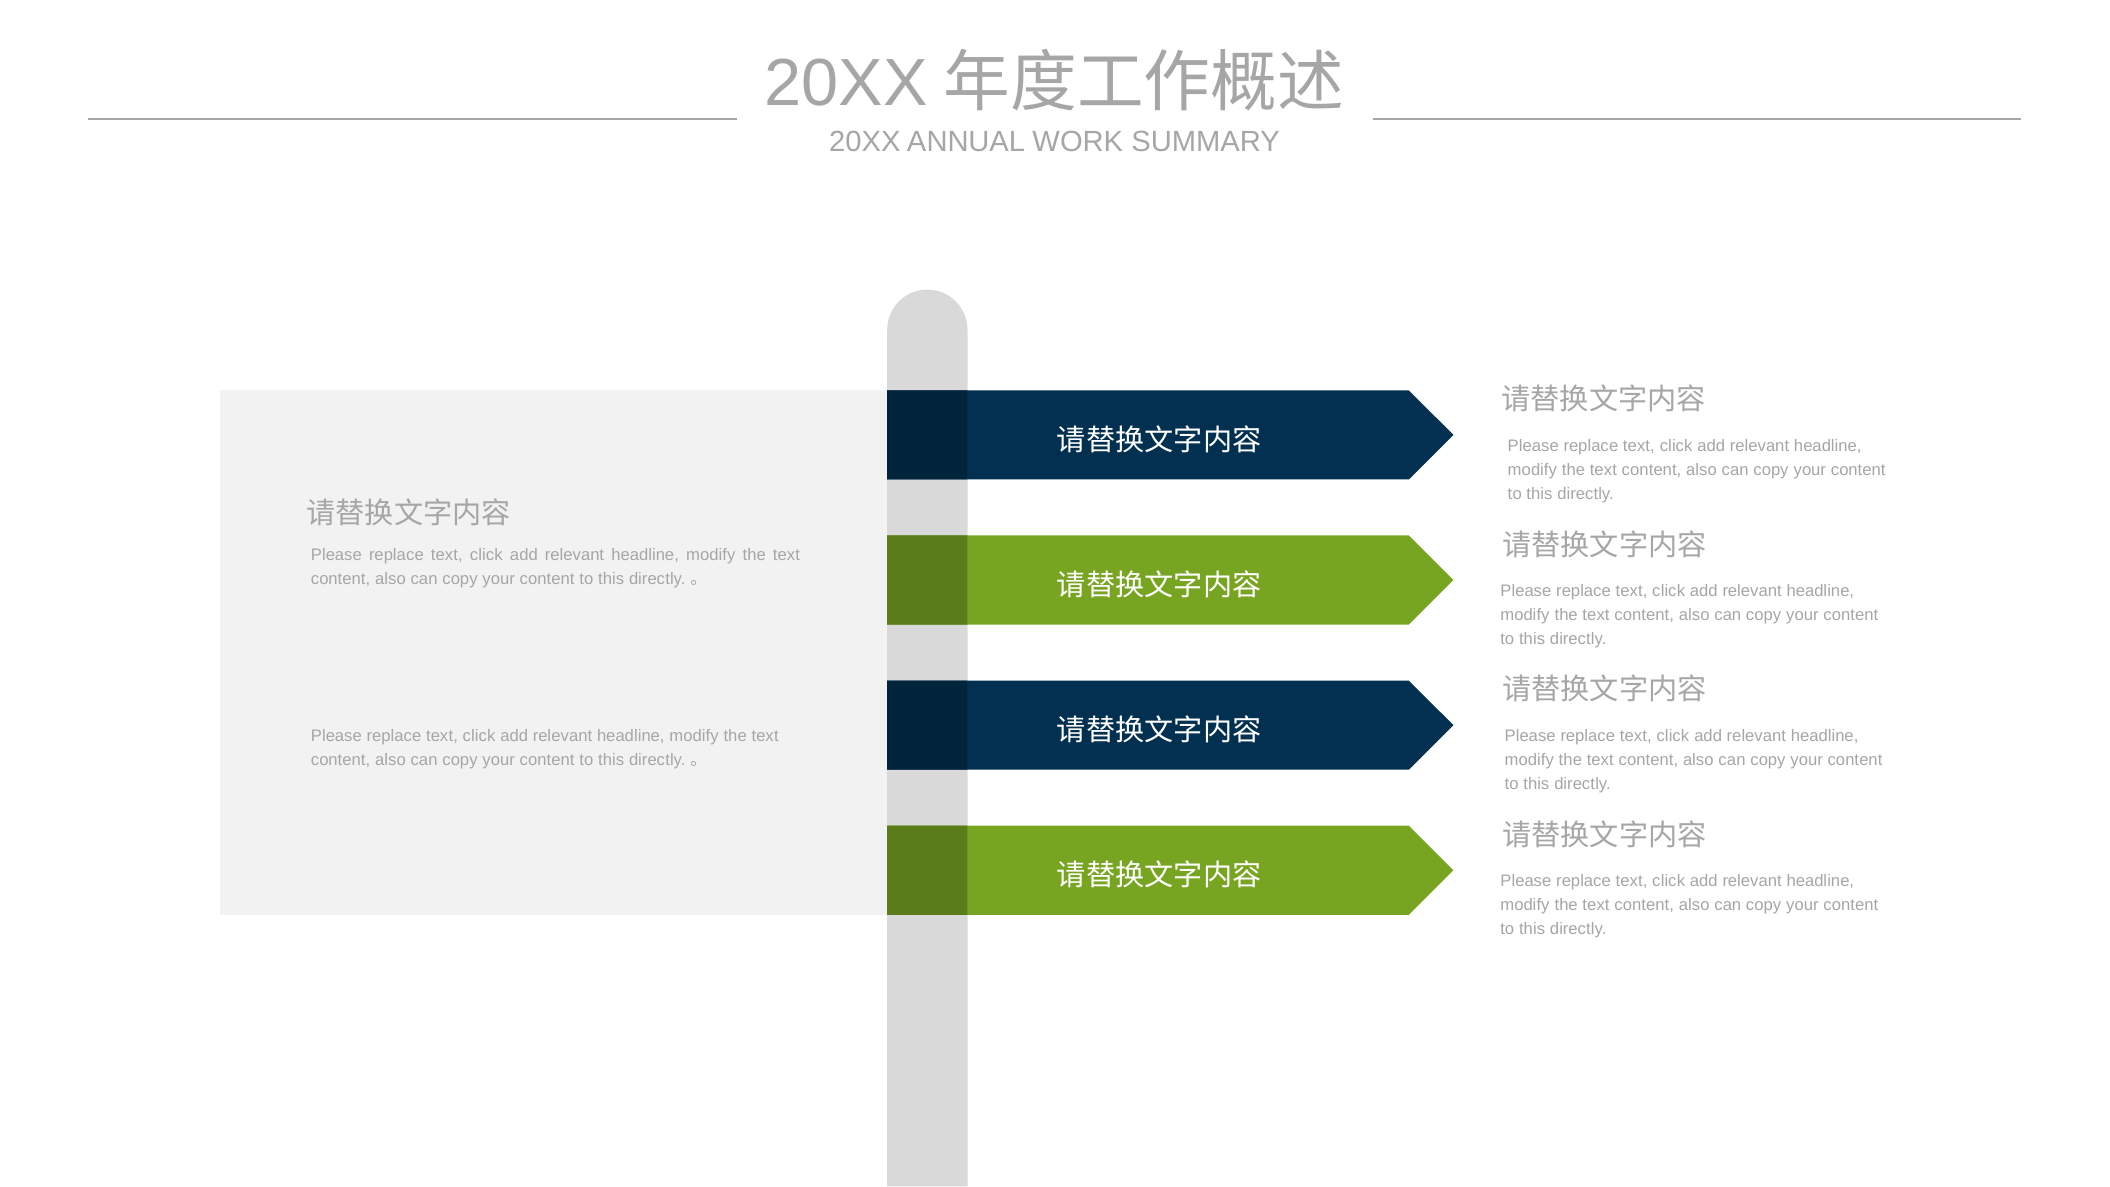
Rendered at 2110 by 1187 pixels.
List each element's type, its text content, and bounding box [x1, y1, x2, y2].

text_box [886, 915, 969, 1187]
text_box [887, 825, 1454, 915]
text_box [887, 480, 969, 535]
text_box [1485, 366, 1903, 510]
text_box [887, 770, 969, 825]
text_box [887, 535, 1454, 625]
text_box [887, 625, 969, 680]
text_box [1485, 801, 1896, 945]
text_box 20XX ANNUAL WORK SUMMARY [824, 122, 1285, 158]
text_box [887, 390, 1454, 480]
text_box 20XX年度工作概述 [730, 38, 1379, 119]
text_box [1485, 656, 1900, 800]
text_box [220, 390, 887, 915]
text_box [887, 680, 1454, 770]
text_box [1485, 511, 1896, 655]
text_box [886, 288, 969, 390]
